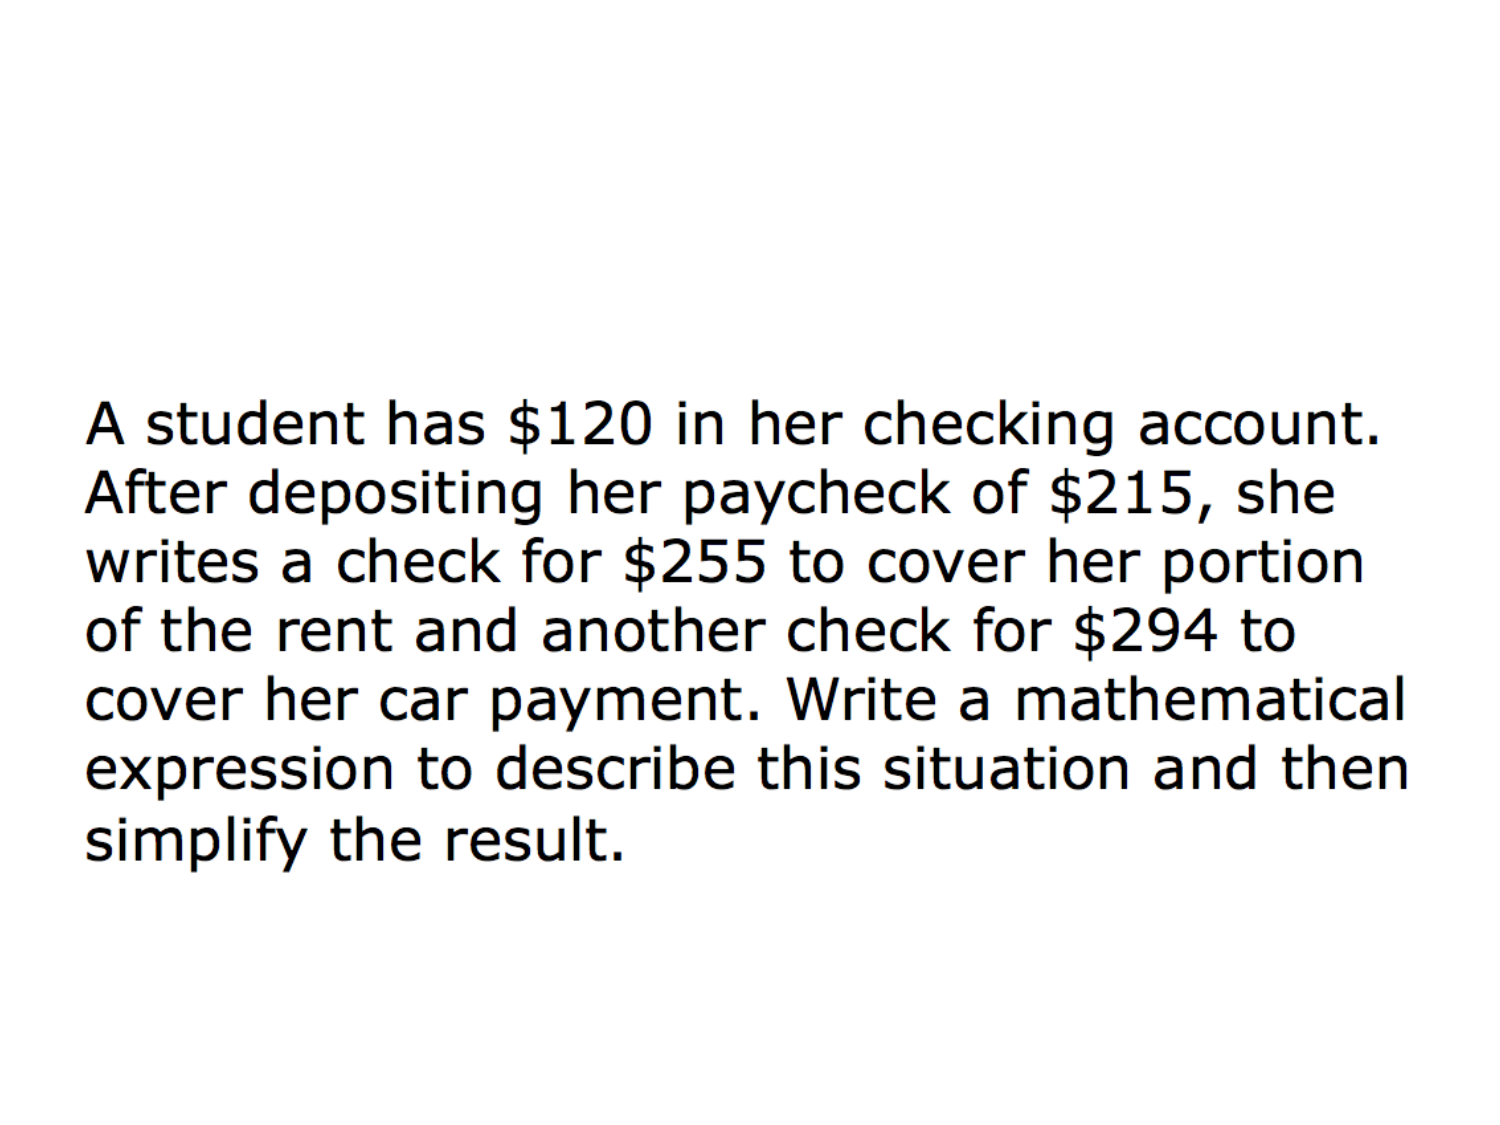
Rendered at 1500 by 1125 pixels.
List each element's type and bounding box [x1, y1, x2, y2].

list [74, 262, 1426, 1006]
